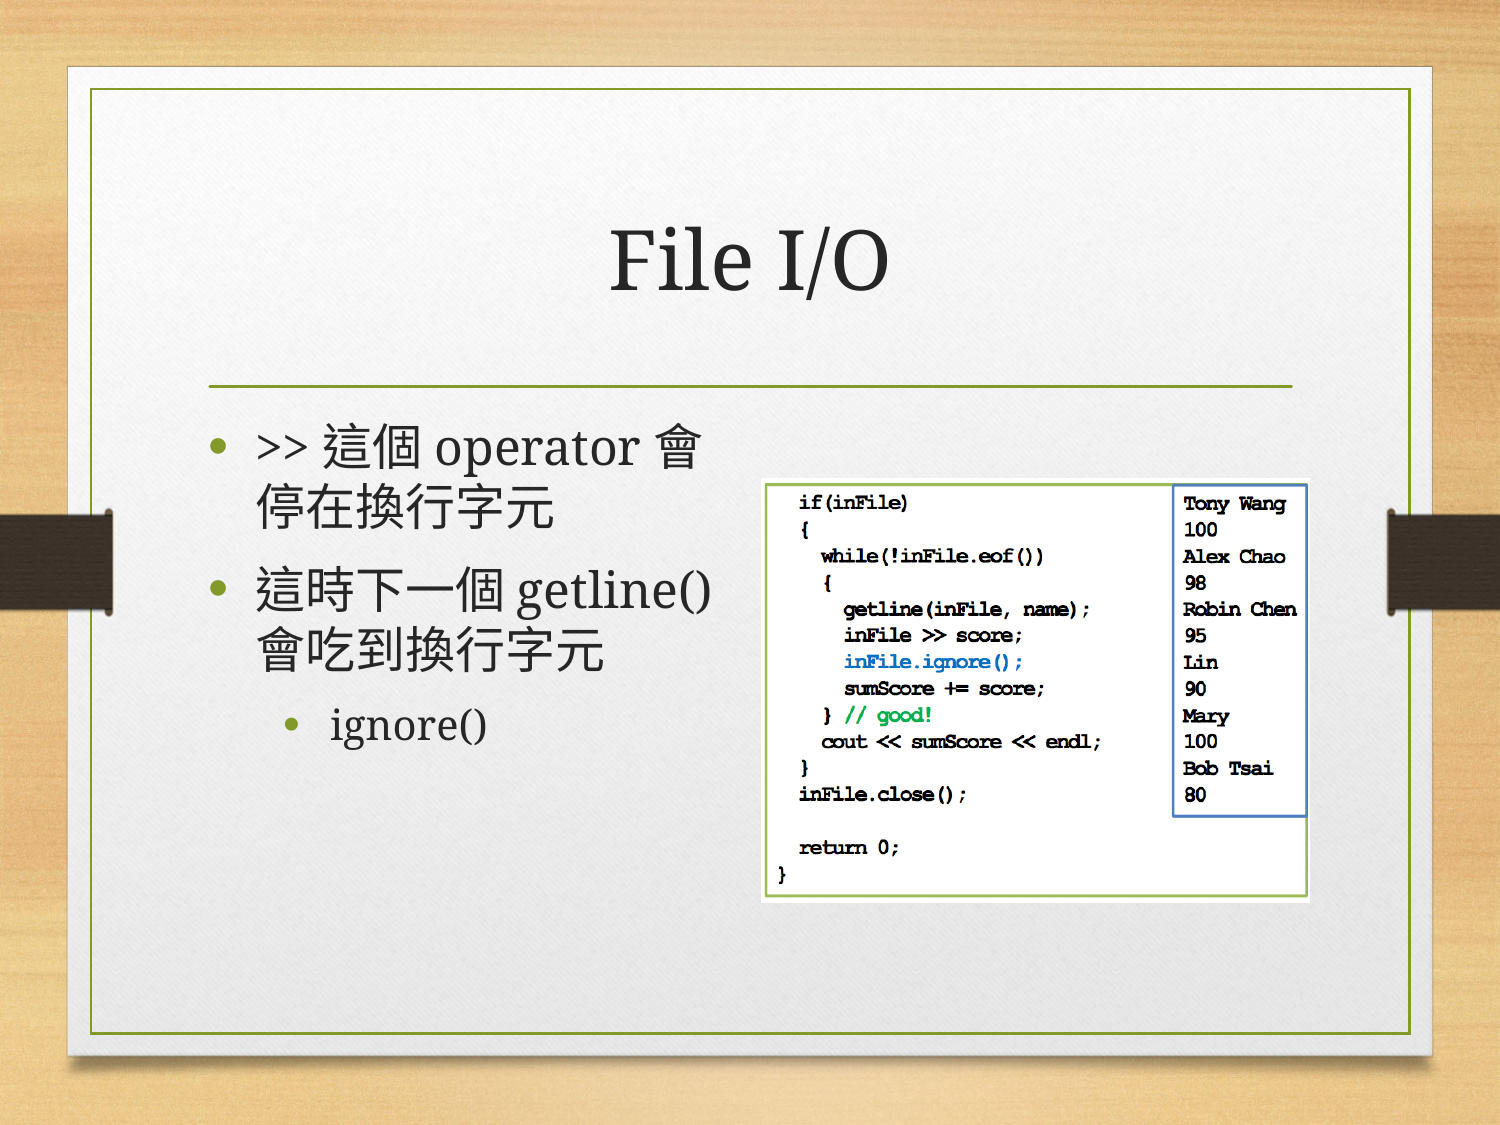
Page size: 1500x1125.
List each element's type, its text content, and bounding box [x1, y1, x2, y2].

picture [0, 0, 1500, 1125]
title File I/O [193, 150, 1309, 365]
list >>這個operator會停在換行字元 這時下一個getline()會吃到換行字元 ignore() [193, 408, 741, 974]
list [761, 478, 1310, 904]
